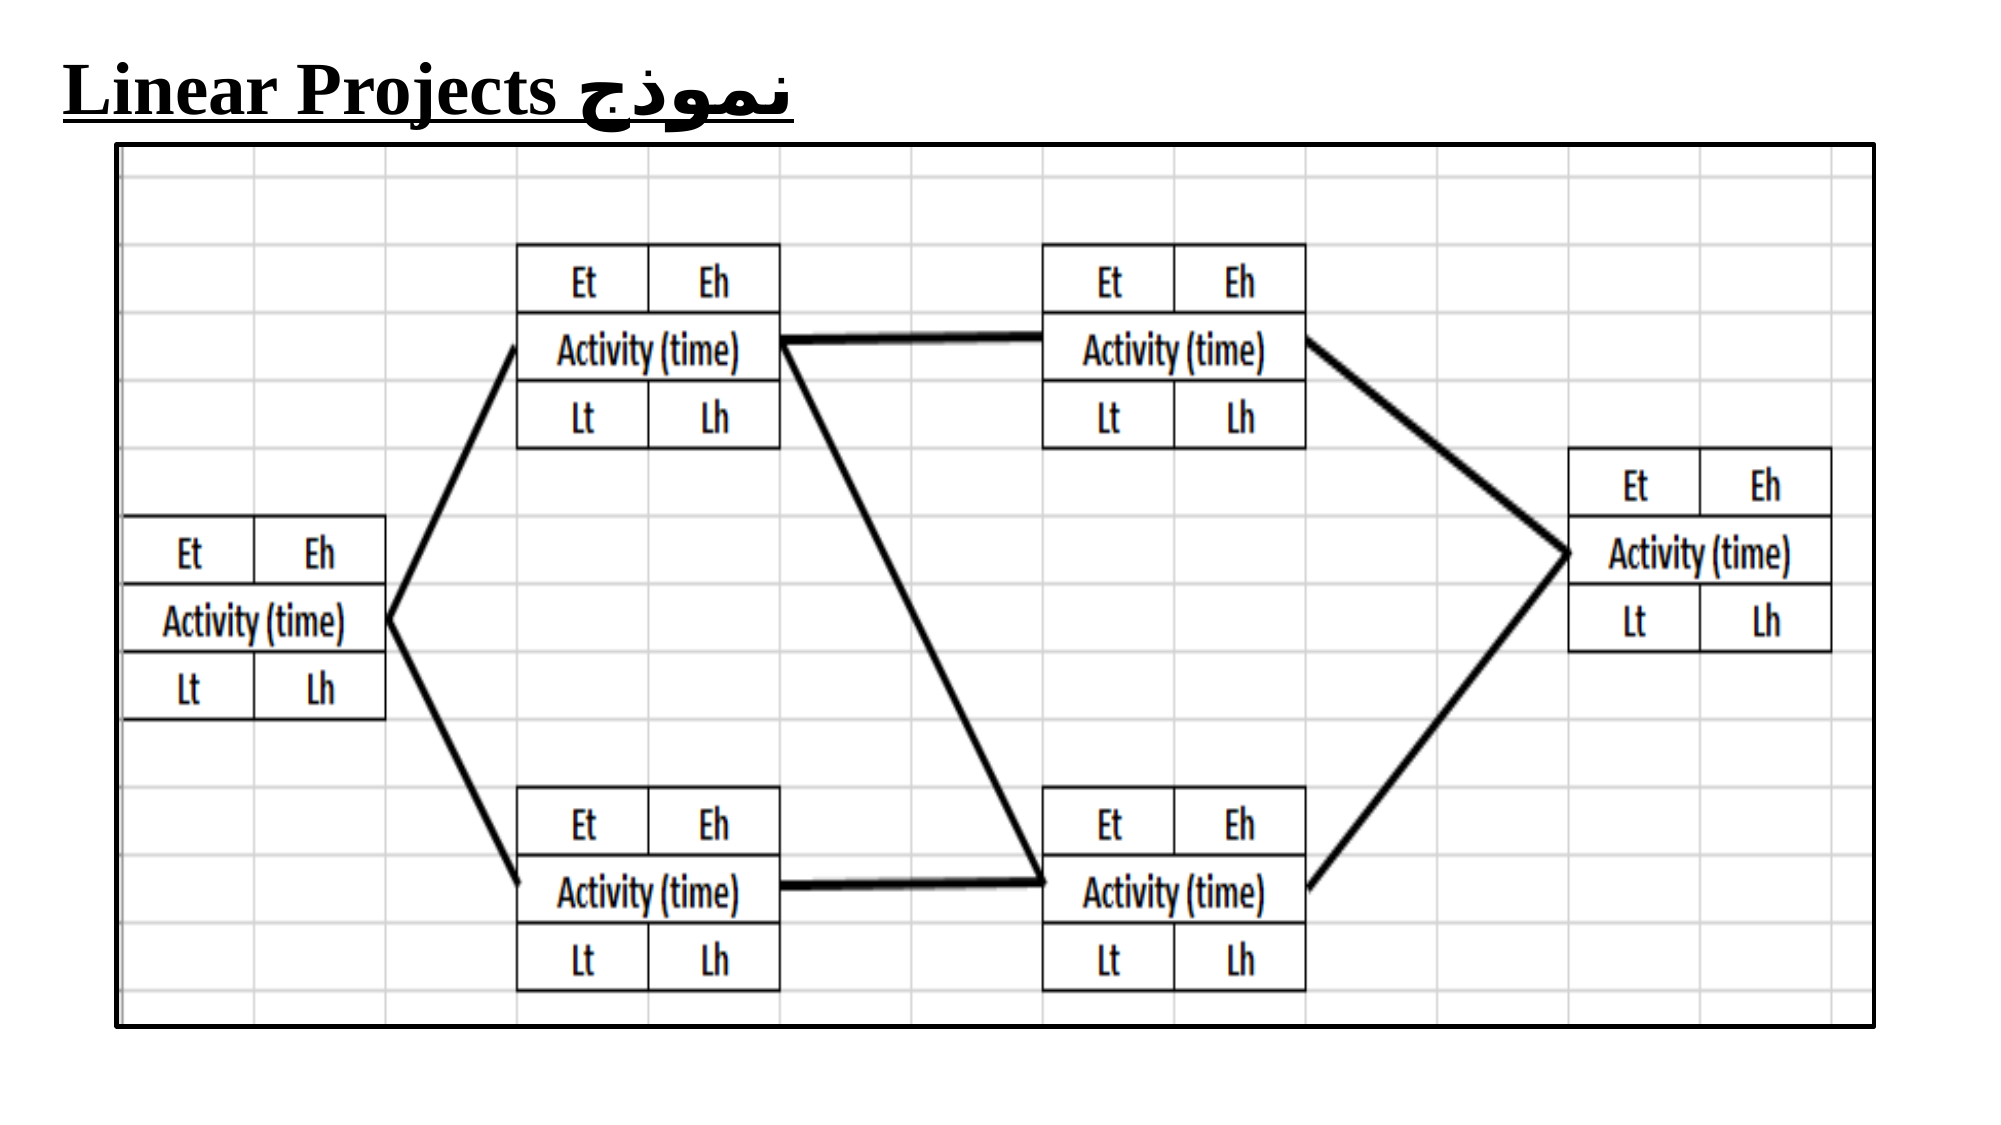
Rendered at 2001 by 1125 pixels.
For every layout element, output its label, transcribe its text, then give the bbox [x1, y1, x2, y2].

picture [118, 146, 1872, 1024]
text_box Linear Projects نموذج [47, 31, 885, 137]
